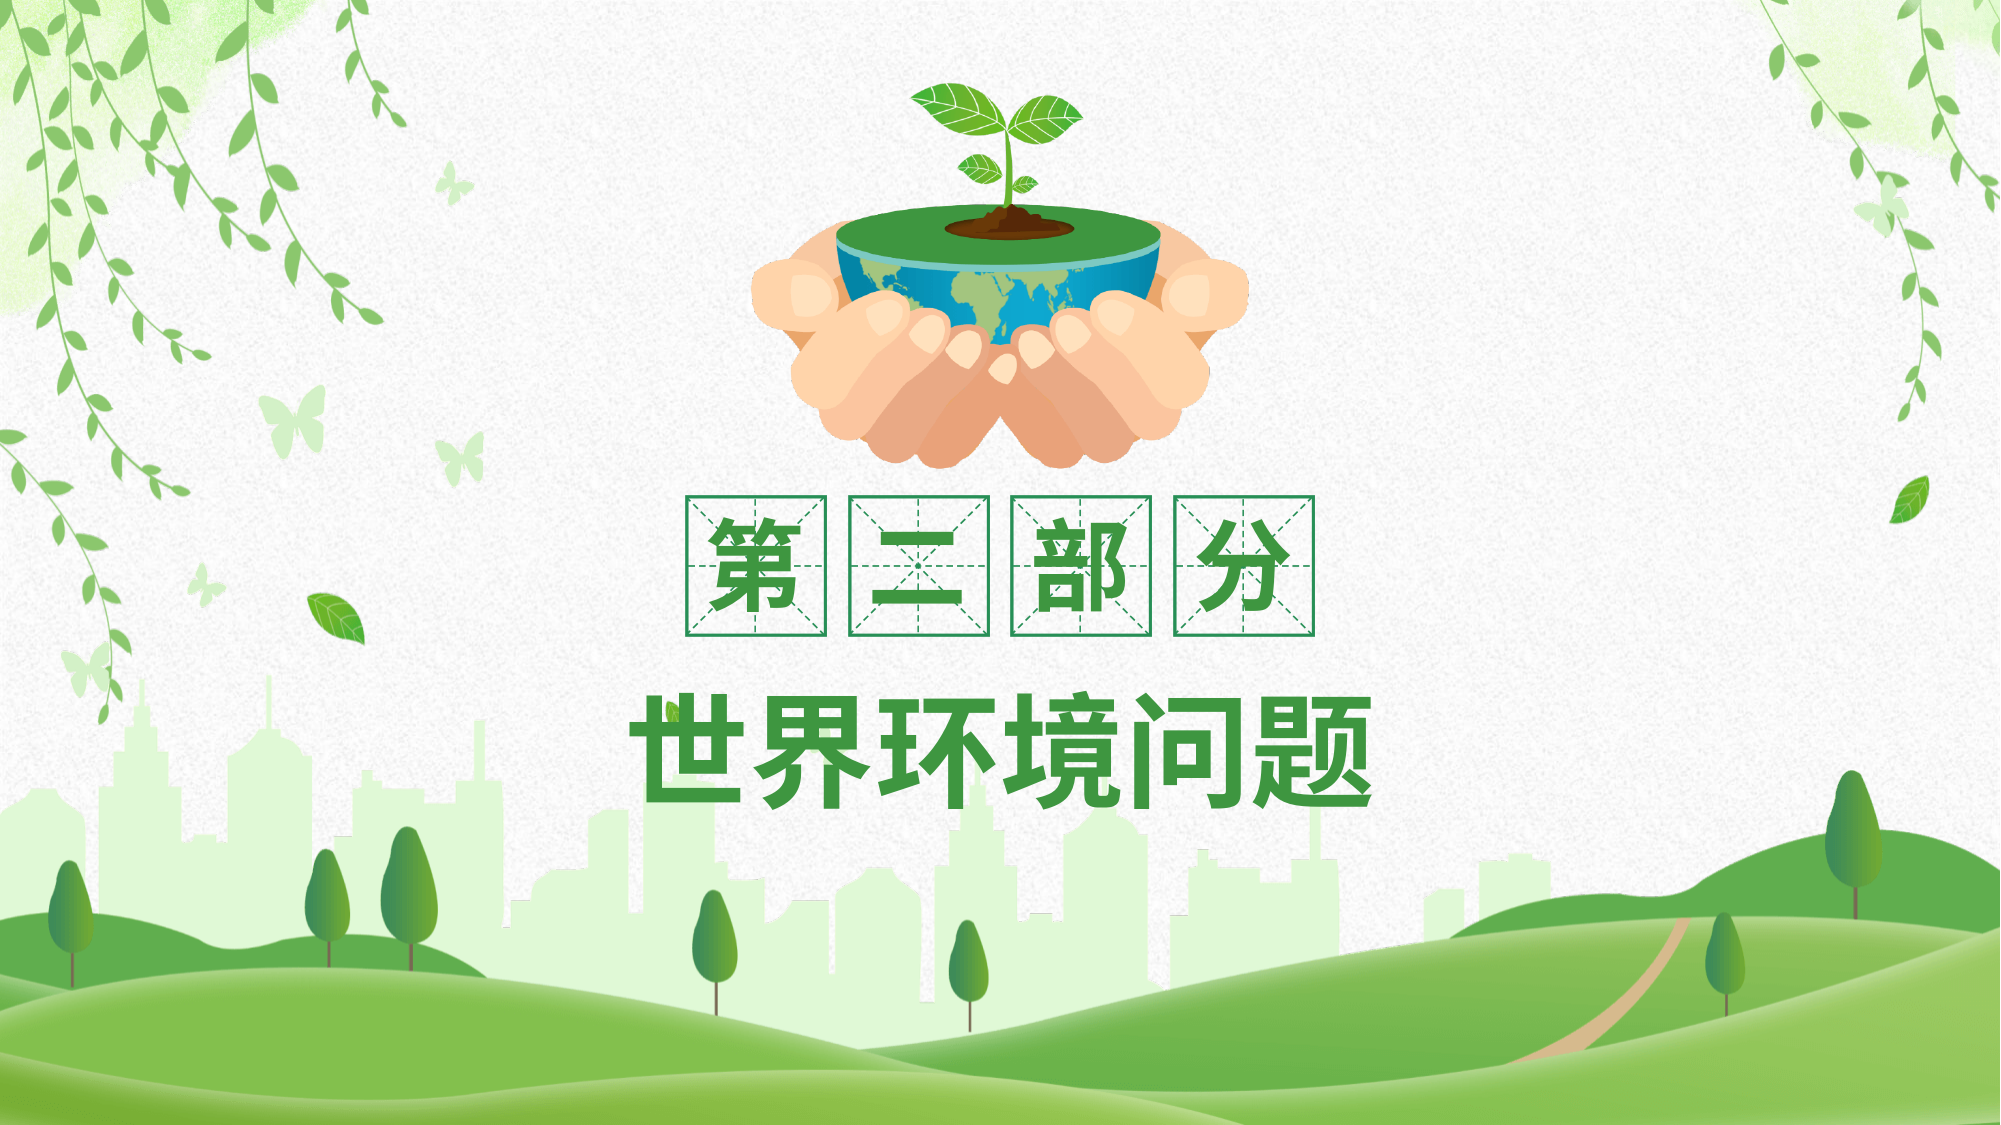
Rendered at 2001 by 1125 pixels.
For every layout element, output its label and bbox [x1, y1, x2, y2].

text_box [685, 495, 1315, 637]
picture [0, 0, 2000, 1125]
